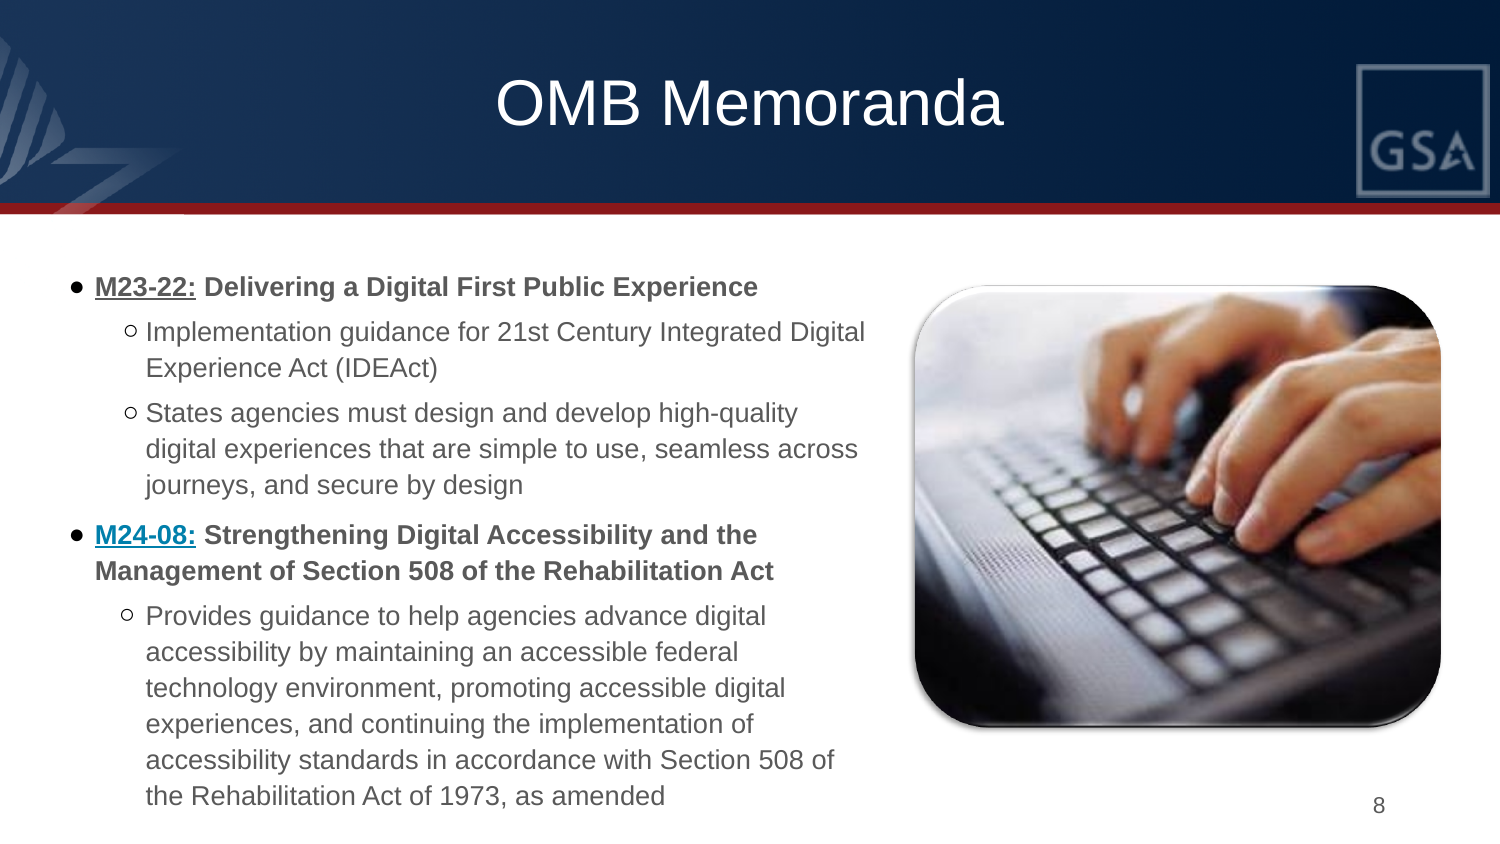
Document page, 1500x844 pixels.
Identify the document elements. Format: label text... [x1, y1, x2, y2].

picture [0, 0, 1500, 844]
title OMB Memoranda [103, 23, 1397, 187]
list M23-22: Delivering a Digital First Public Experience Implementation guidance for 21st Century Integrated Digital Experience Act (IDEAct) States agencies must design and develop high-quality digital experiences that are simple to use, seamless across journeys, and secure by design M24-08: Strengthening Digital Accessibility and the Management of Section 508 of the Rehabilitation Act Provides guidance to help agencies advance digital accessibility by maintaining an accessible federal technology environment, promoting accessible digital experiences, and continuing the implementation of accessibility standards in accordance with Section 508 of the Rehabilitation Act of 1973, as amended [57, 257, 885, 827]
slide_number 8 [1059, 782, 1397, 827]
